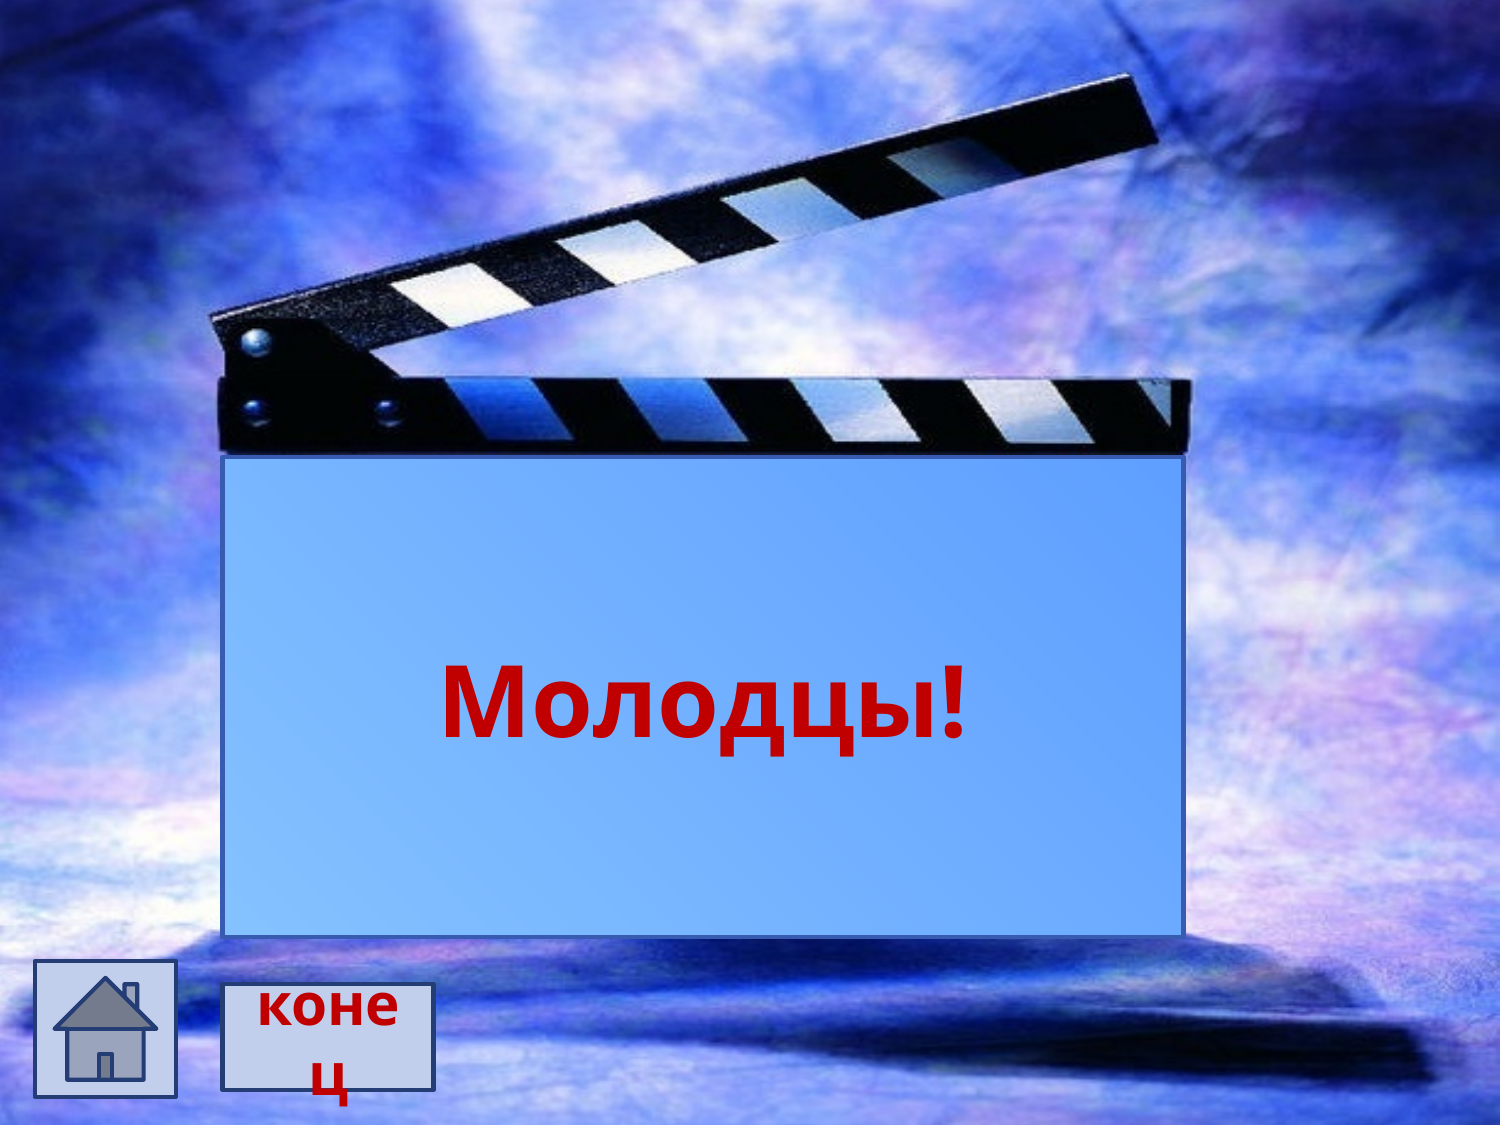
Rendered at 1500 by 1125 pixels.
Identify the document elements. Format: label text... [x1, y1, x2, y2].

text_box [33, 959, 178, 1099]
text_box Молодцы! [220, 455, 1186, 939]
text_box конец [220, 982, 436, 1092]
picture [0, 0, 1500, 1125]
